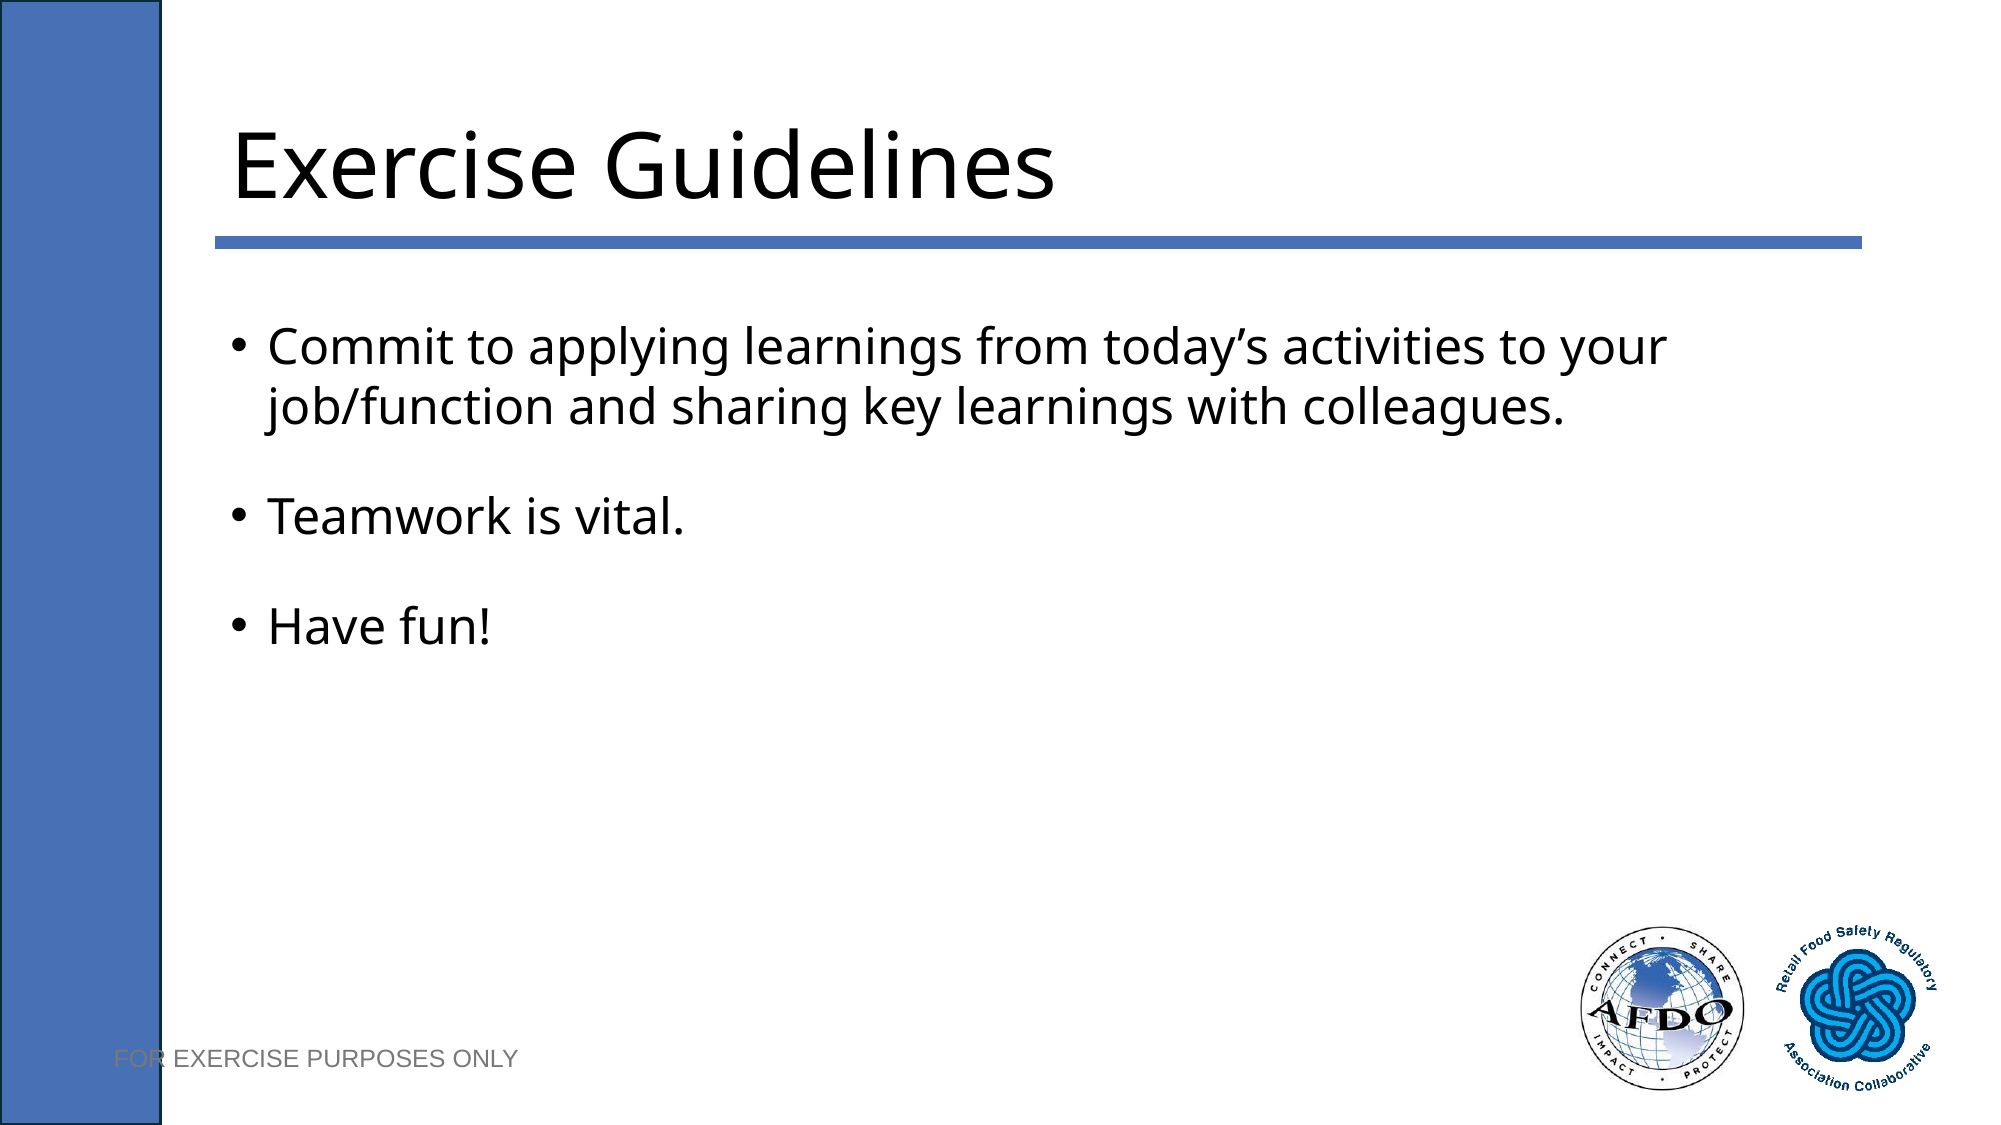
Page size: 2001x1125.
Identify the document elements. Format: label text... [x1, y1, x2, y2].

footer FOR EXERCISE PURPOSES ONLY [0, 1042, 634, 1103]
list Commit to applying learnings from today’s activities to your job/function and sharing key learnings with colleagues. Teamwork is vital. Have fun! [215, 306, 1863, 752]
picture [1579, 925, 1745, 1091]
title Exercise Guidelines [215, 110, 1863, 227]
picture [1776, 925, 1937, 1091]
